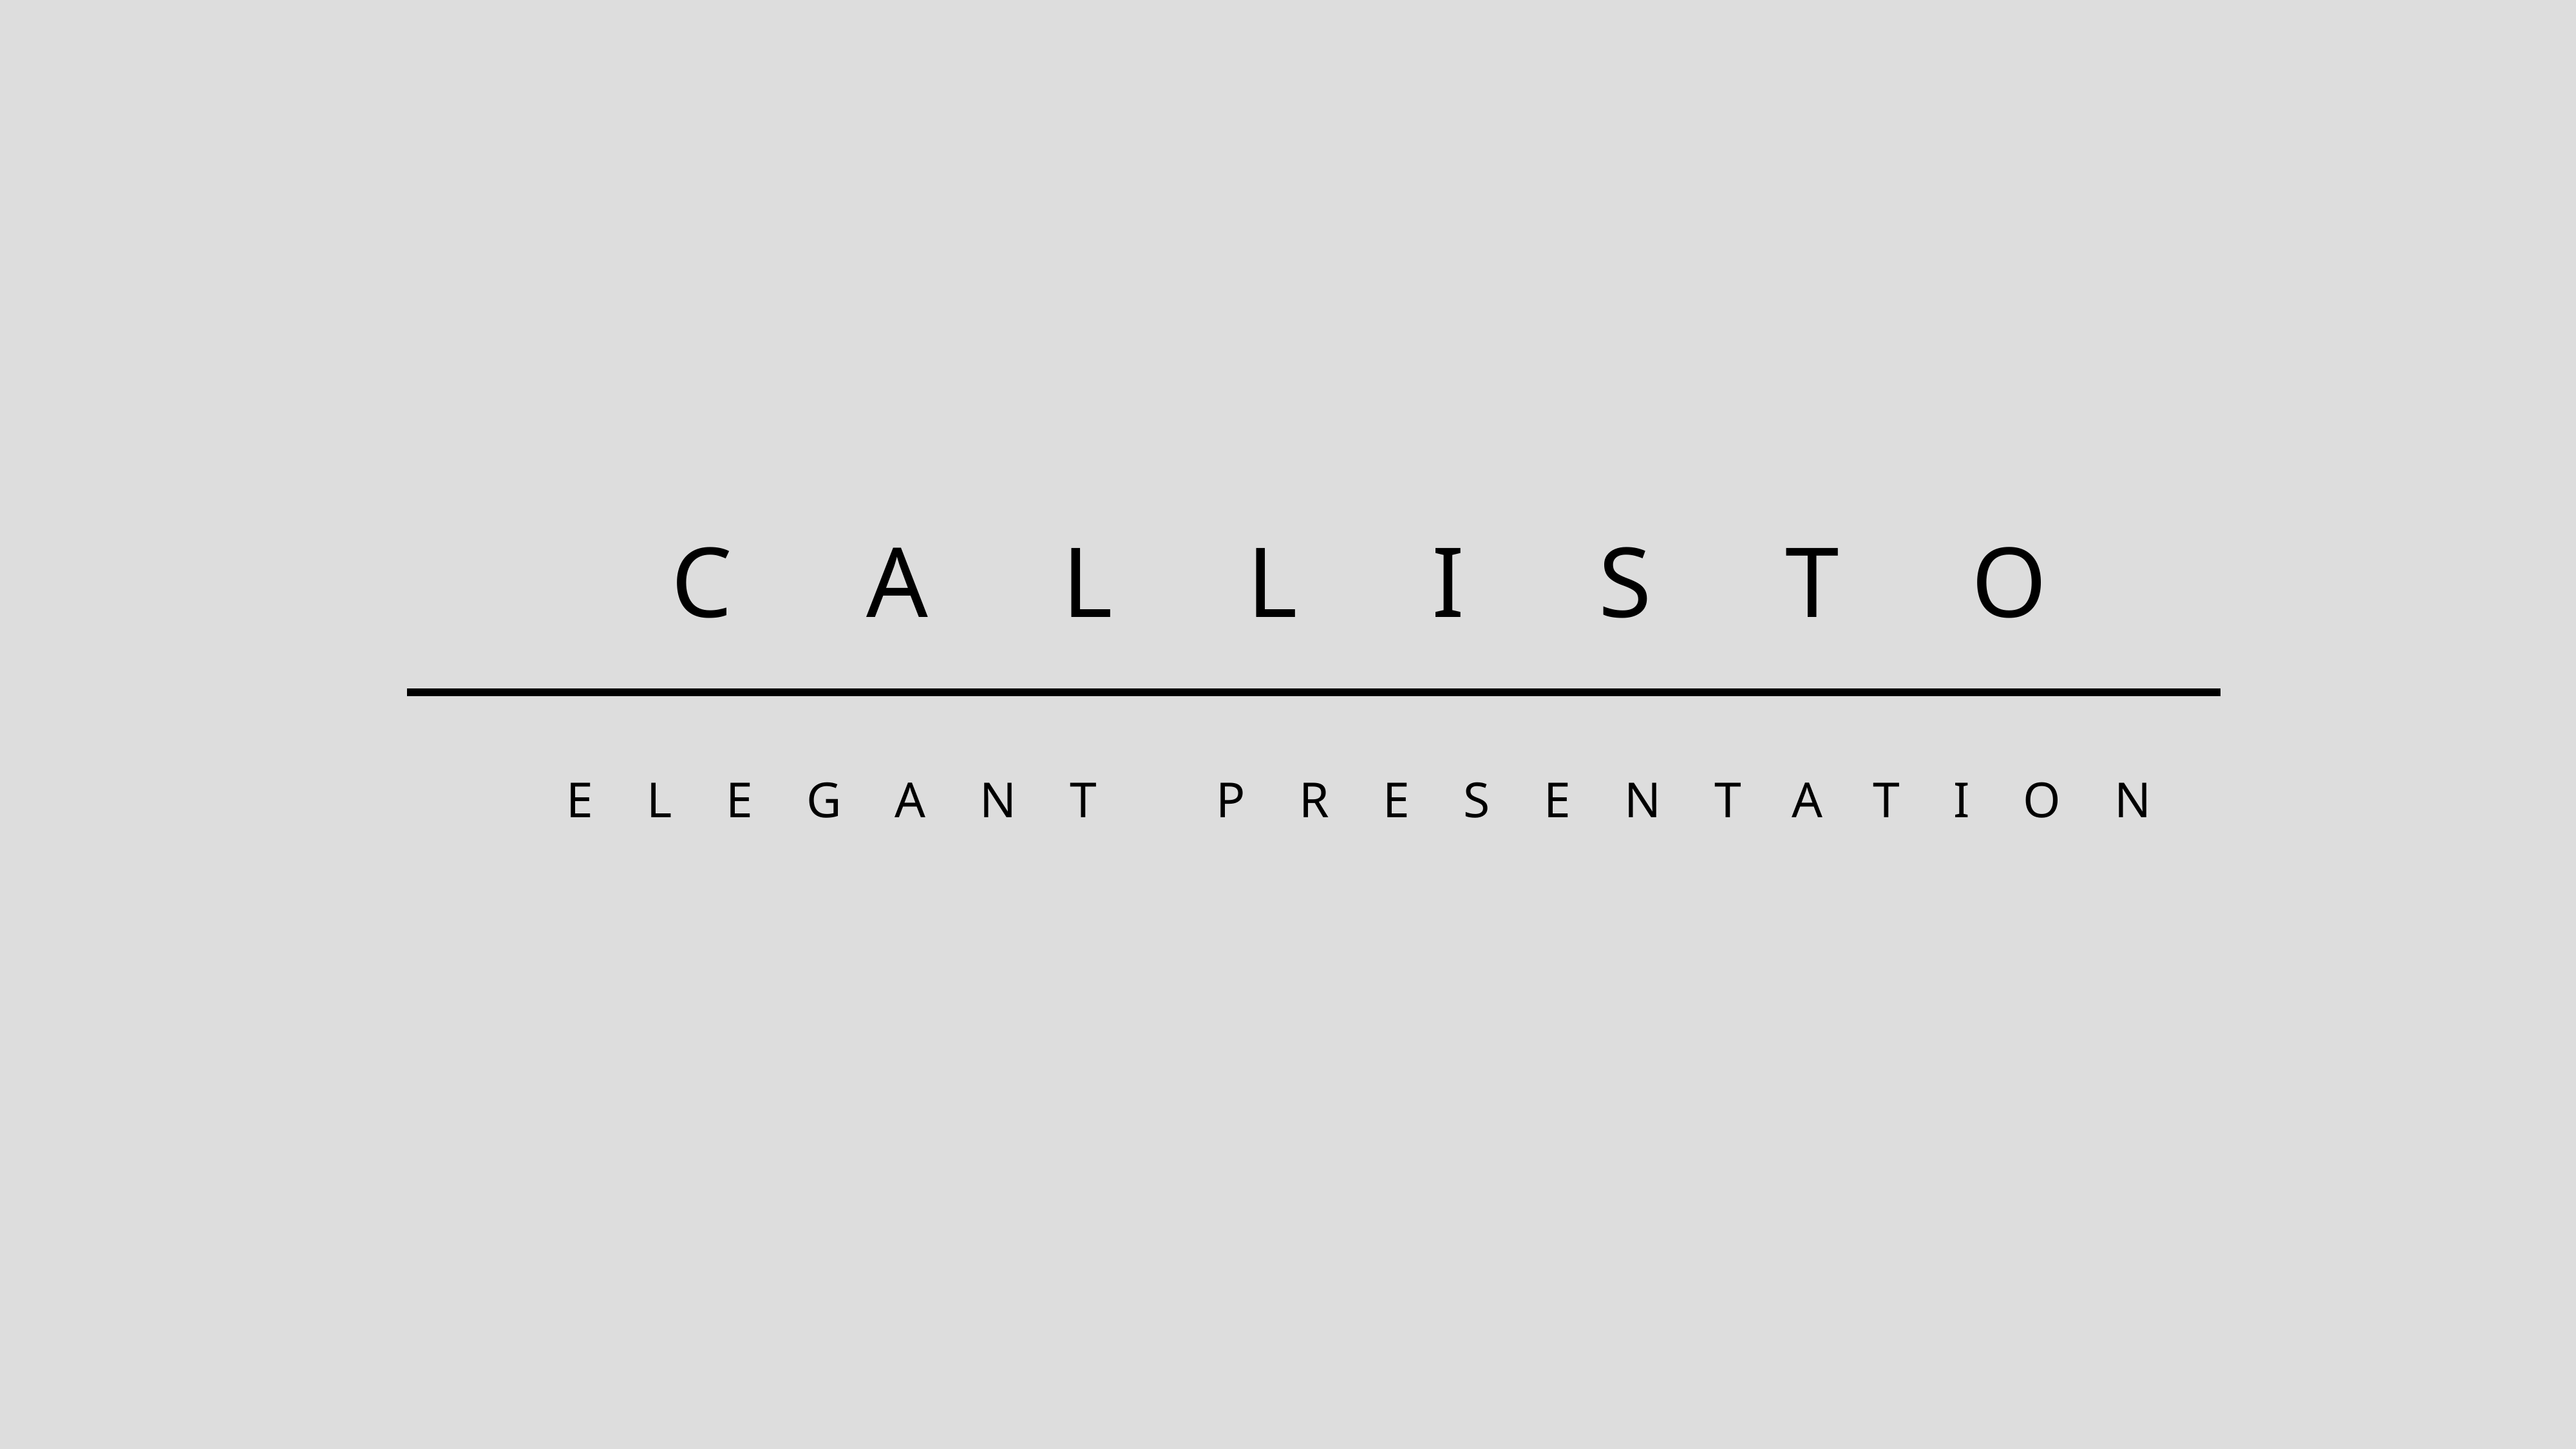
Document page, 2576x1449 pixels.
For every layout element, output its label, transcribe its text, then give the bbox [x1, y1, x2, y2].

text_box CALLISTO [661, 515, 2058, 641]
text_box [0, 0, 2576, 1449]
text_box ELEGANT PRESENTATION [556, 764, 2163, 832]
